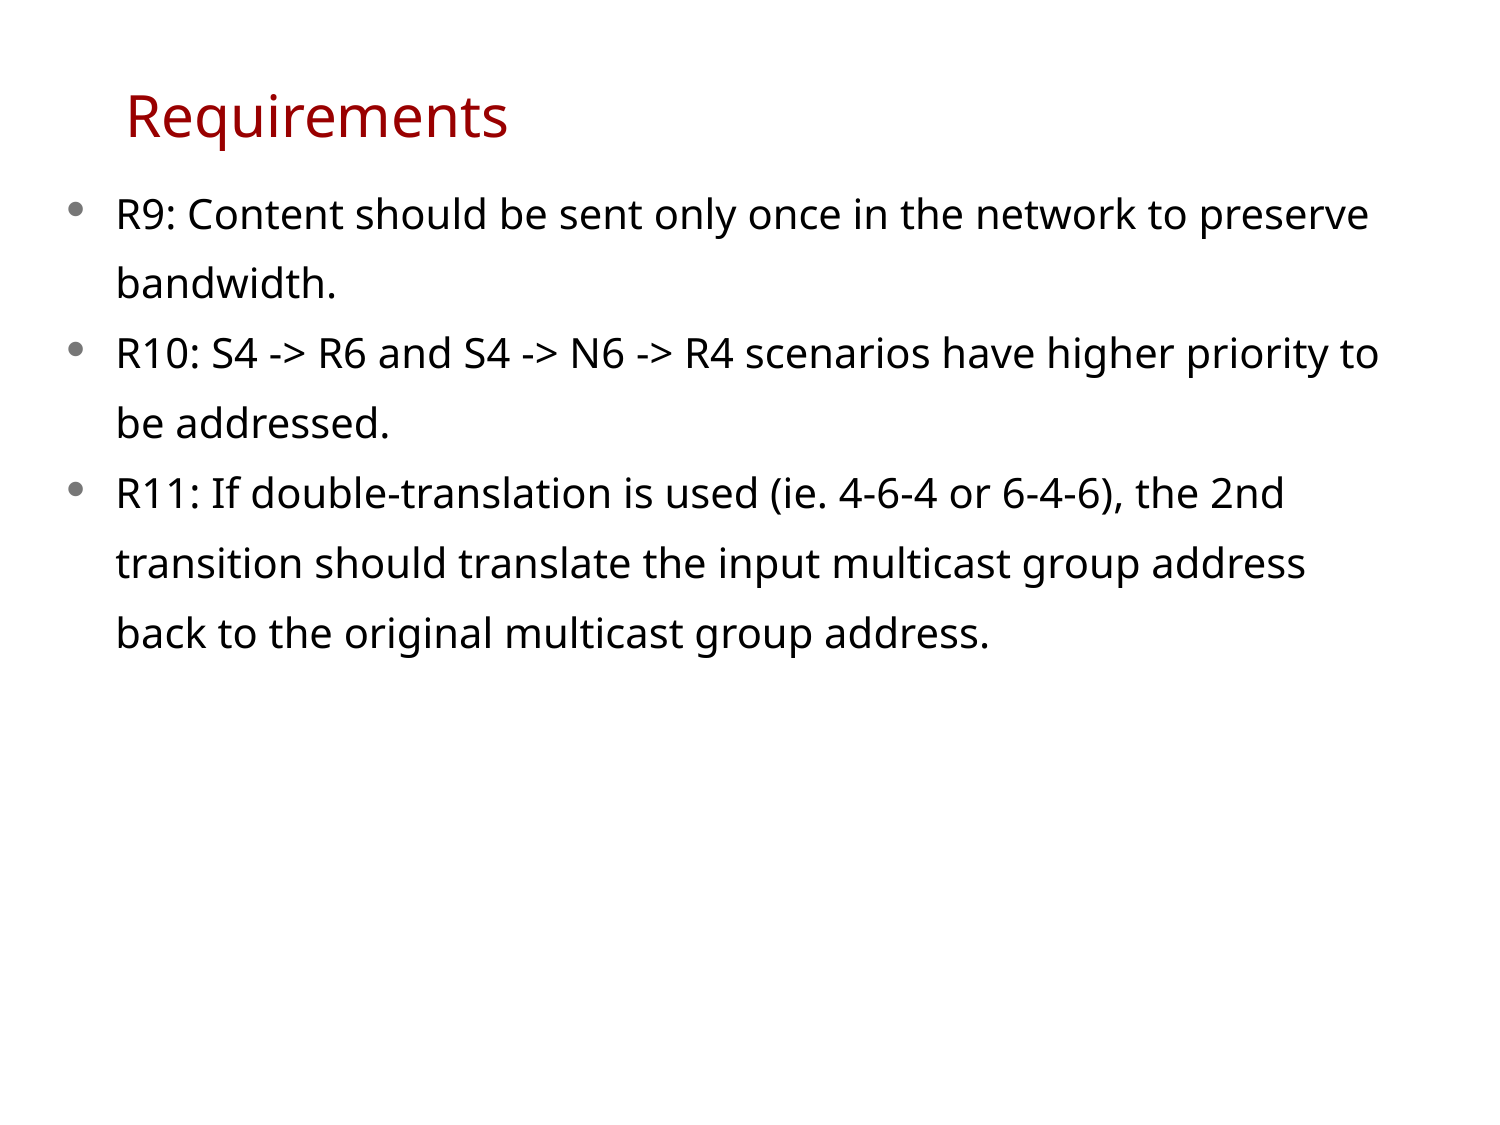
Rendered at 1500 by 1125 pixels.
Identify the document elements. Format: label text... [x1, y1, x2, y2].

title Requirements [112, 42, 1383, 160]
list R9: Content should be sent only once in the network to preserve bandwidth. R10: S4 -> R6 and S4 -> N6 -> R4 scenarios have higher priority to be addressed. R11: If double-translation is used (ie. 4-6-4 or 6-4-6), the 2nd transition should translate the input multicast group address back to the original multicast group address. [53, 160, 1412, 1106]
